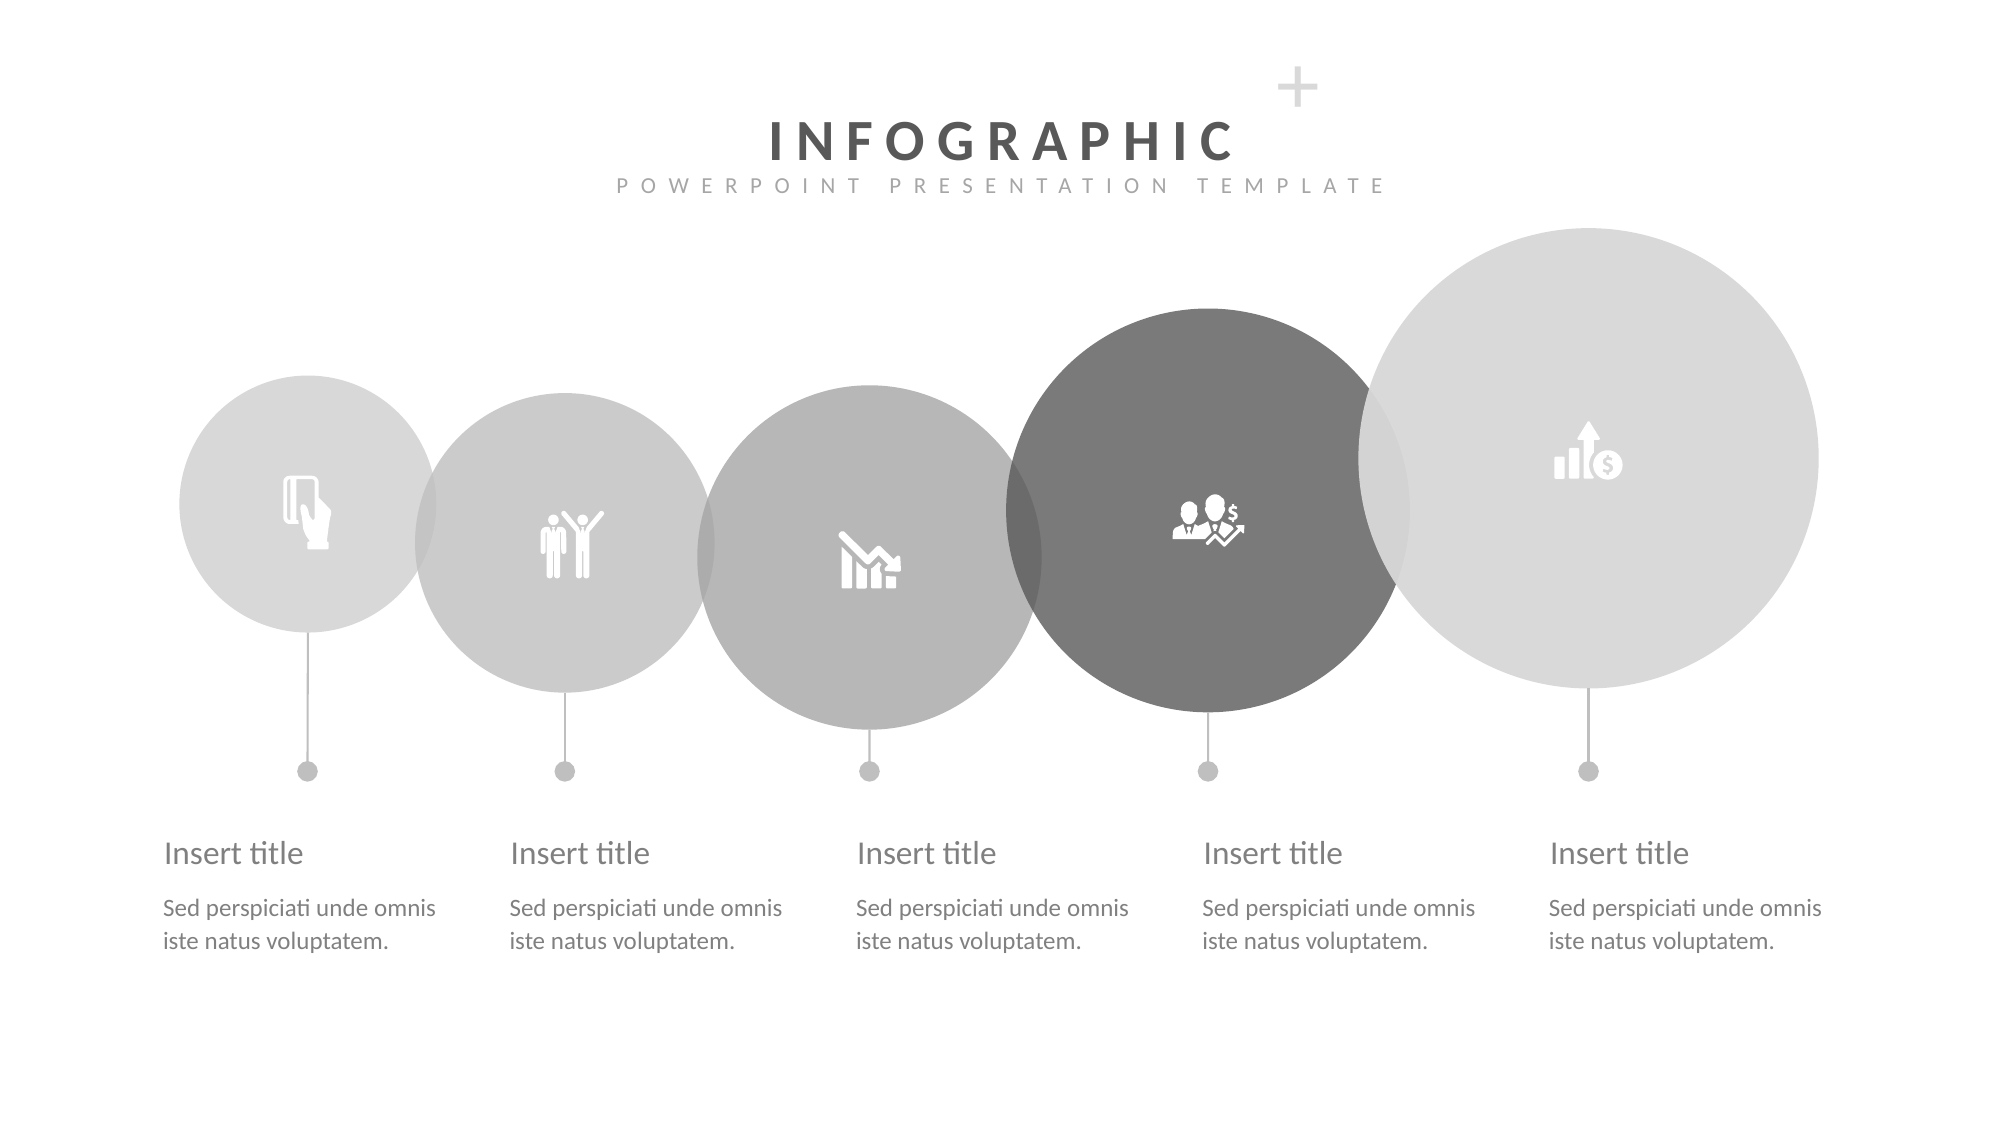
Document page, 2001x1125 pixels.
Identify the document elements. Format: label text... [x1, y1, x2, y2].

text_box Sed perspiciati unde omnis iste natus voluptatem. [148, 881, 487, 962]
text_box Insert title [495, 823, 666, 879]
text_box [179, 375, 433, 633]
text_box POWERPOINT PRESENTATION TEMPLATE [601, 163, 1399, 206]
text_box [1358, 228, 1819, 689]
text_box + [1259, 25, 1337, 141]
text_box Insert title [842, 823, 1012, 879]
text_box [697, 385, 1033, 730]
text_box [1006, 308, 1396, 713]
text_box Sed perspiciati unde omnis iste natus voluptatem. [494, 881, 833, 962]
text_box Insert title [1535, 823, 1705, 879]
text_box Sed perspiciati unde omnis iste natus voluptatem. [1187, 881, 1526, 962]
text_box Sed perspiciati unde omnis iste natus voluptatem. [1534, 881, 1872, 962]
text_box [838, 531, 901, 589]
text_box Sed perspiciati unde omnis iste natus voluptatem. [841, 881, 1179, 962]
text_box Insert title [1188, 823, 1359, 879]
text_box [540, 510, 604, 579]
text_box INFOGRAPHIC [753, 94, 1247, 163]
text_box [1554, 421, 1623, 480]
text_box [415, 393, 708, 693]
text_box Insert title [149, 823, 319, 879]
text_box [283, 475, 332, 550]
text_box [1172, 494, 1245, 547]
